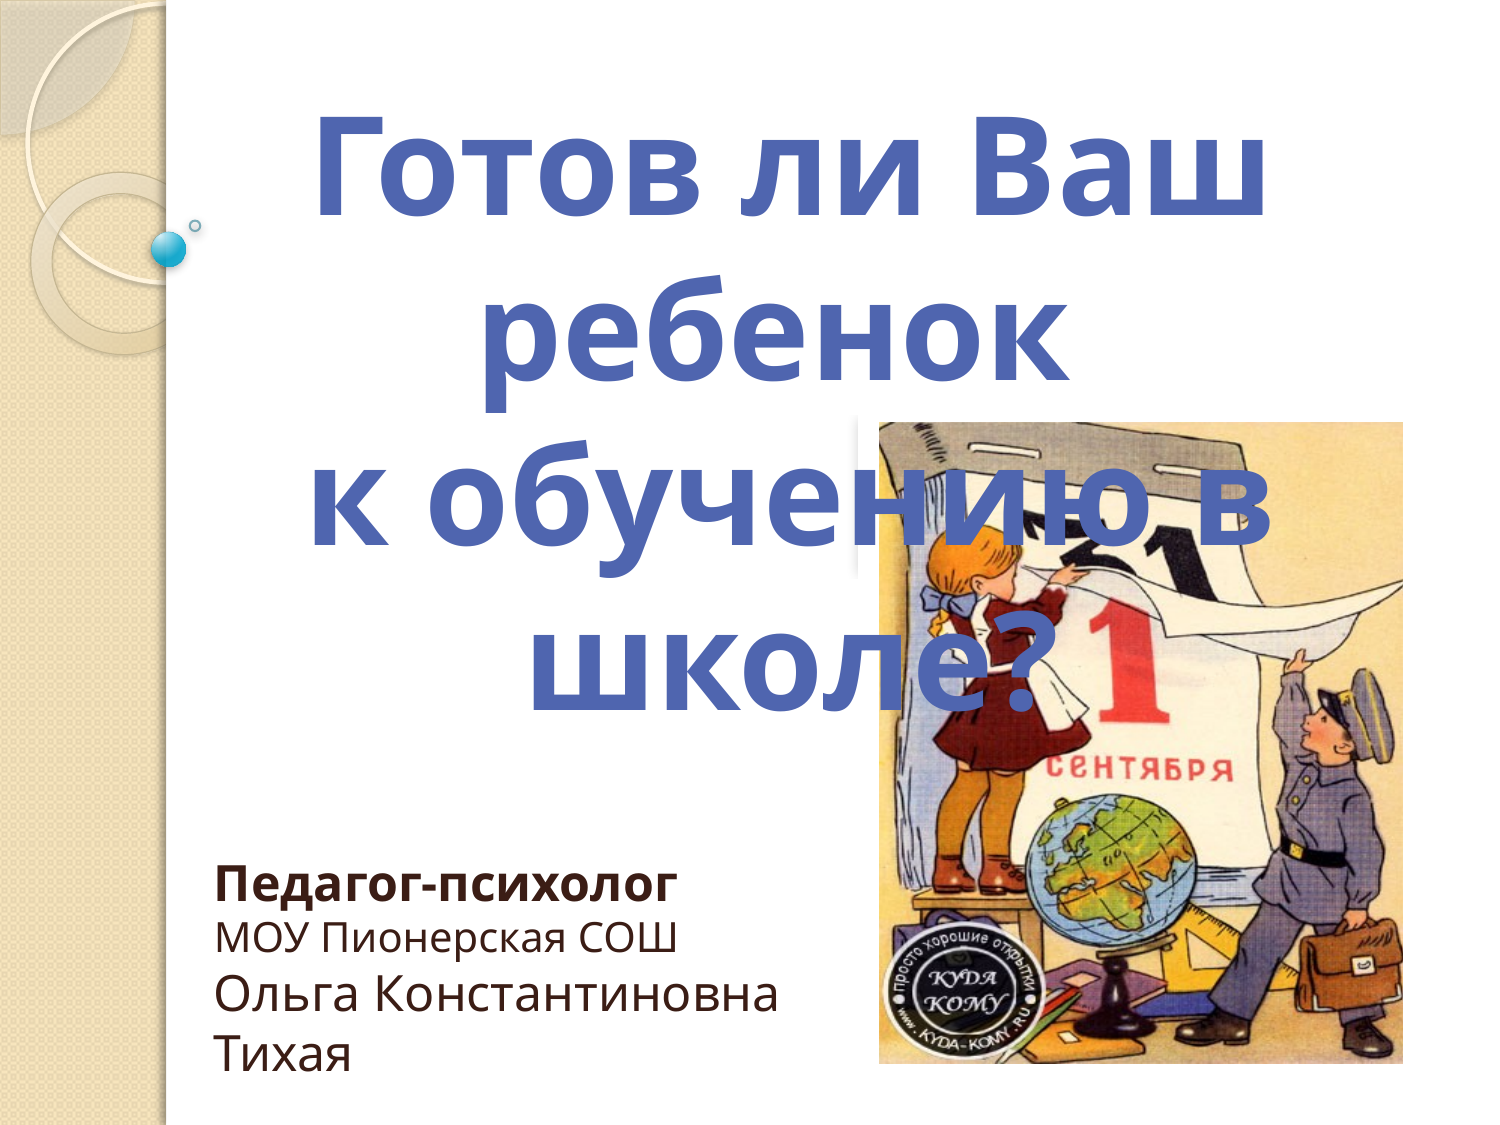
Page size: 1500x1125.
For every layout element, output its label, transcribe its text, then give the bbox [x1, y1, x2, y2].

text_box Педагог-психолог МОУ Пионерская СОШ Ольга Константиновна Тихая [199, 843, 856, 1089]
text_box Готов ли Ваш ребенок к обучению в школе? [164, 70, 1418, 745]
picture [878, 421, 1404, 1065]
